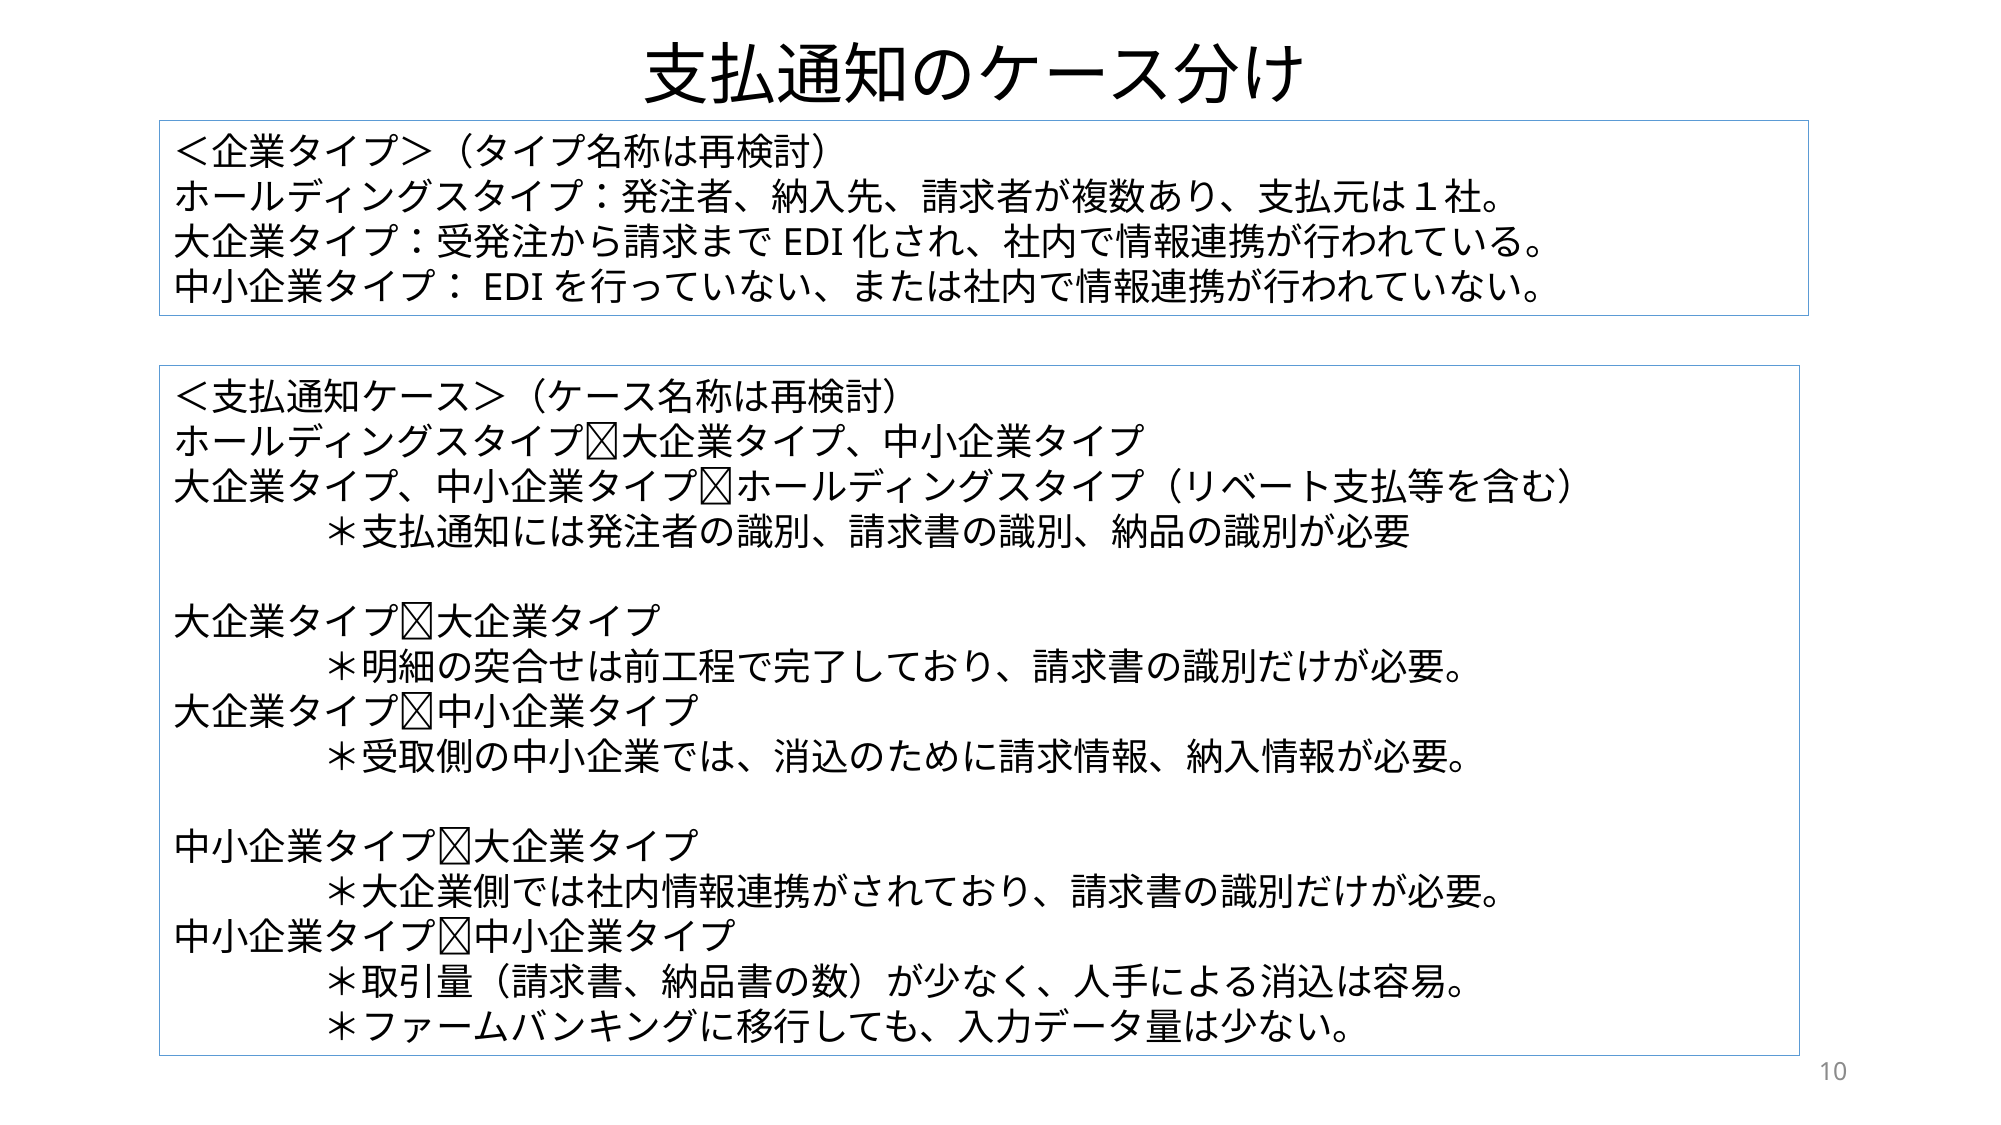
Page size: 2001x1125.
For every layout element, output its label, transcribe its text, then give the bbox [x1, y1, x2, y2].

text_box ＜企業タイプ＞（タイプ名称は再検討） ホールディングスタイプ：発注者、納入先、請求者が複数あり、支払元は１社。 大企業タイプ：受発注から請求までEDI化され、社内で情報連携が行われている。 中小企業タイプ：EDIを行っていない、または社内で情報連携が行われていない。 [159, 120, 1809, 316]
text_box ＜支払通知ケース＞（ケース名称は再検討） ホールディングスタイプ大企業タイプ、中小企業タイプ 大企業タイプ、中小企業タイプホールディングスタイプ（リベート支払等を含む） ＊支払通知には発注者の識別、請求書の識別、納品の識別が必要 大企業タイプ大企業タイプ ＊明細の突合せは前工程で完了しており、請求書の識別だけが必要。 大企業タイプ中小企業タイプ ＊受取側の中小企業では、消込のために請求情報、納入情報が必要。 中小企業タイプ大企業タイプ ＊大企業側では社内情報連携がされており、請求書の識別だけが必要。 中小企業タイプ中小企業タイプ ＊取引量（請求書、納品書の数）が少なく、人手による消込は容易。 ＊ファームバンキングに移行しても、入力データ量は少ない。 [159, 365, 1800, 1056]
slide_number 10 [1412, 1042, 1863, 1103]
text_box 支払通知のケース分け [322, 24, 1628, 120]
